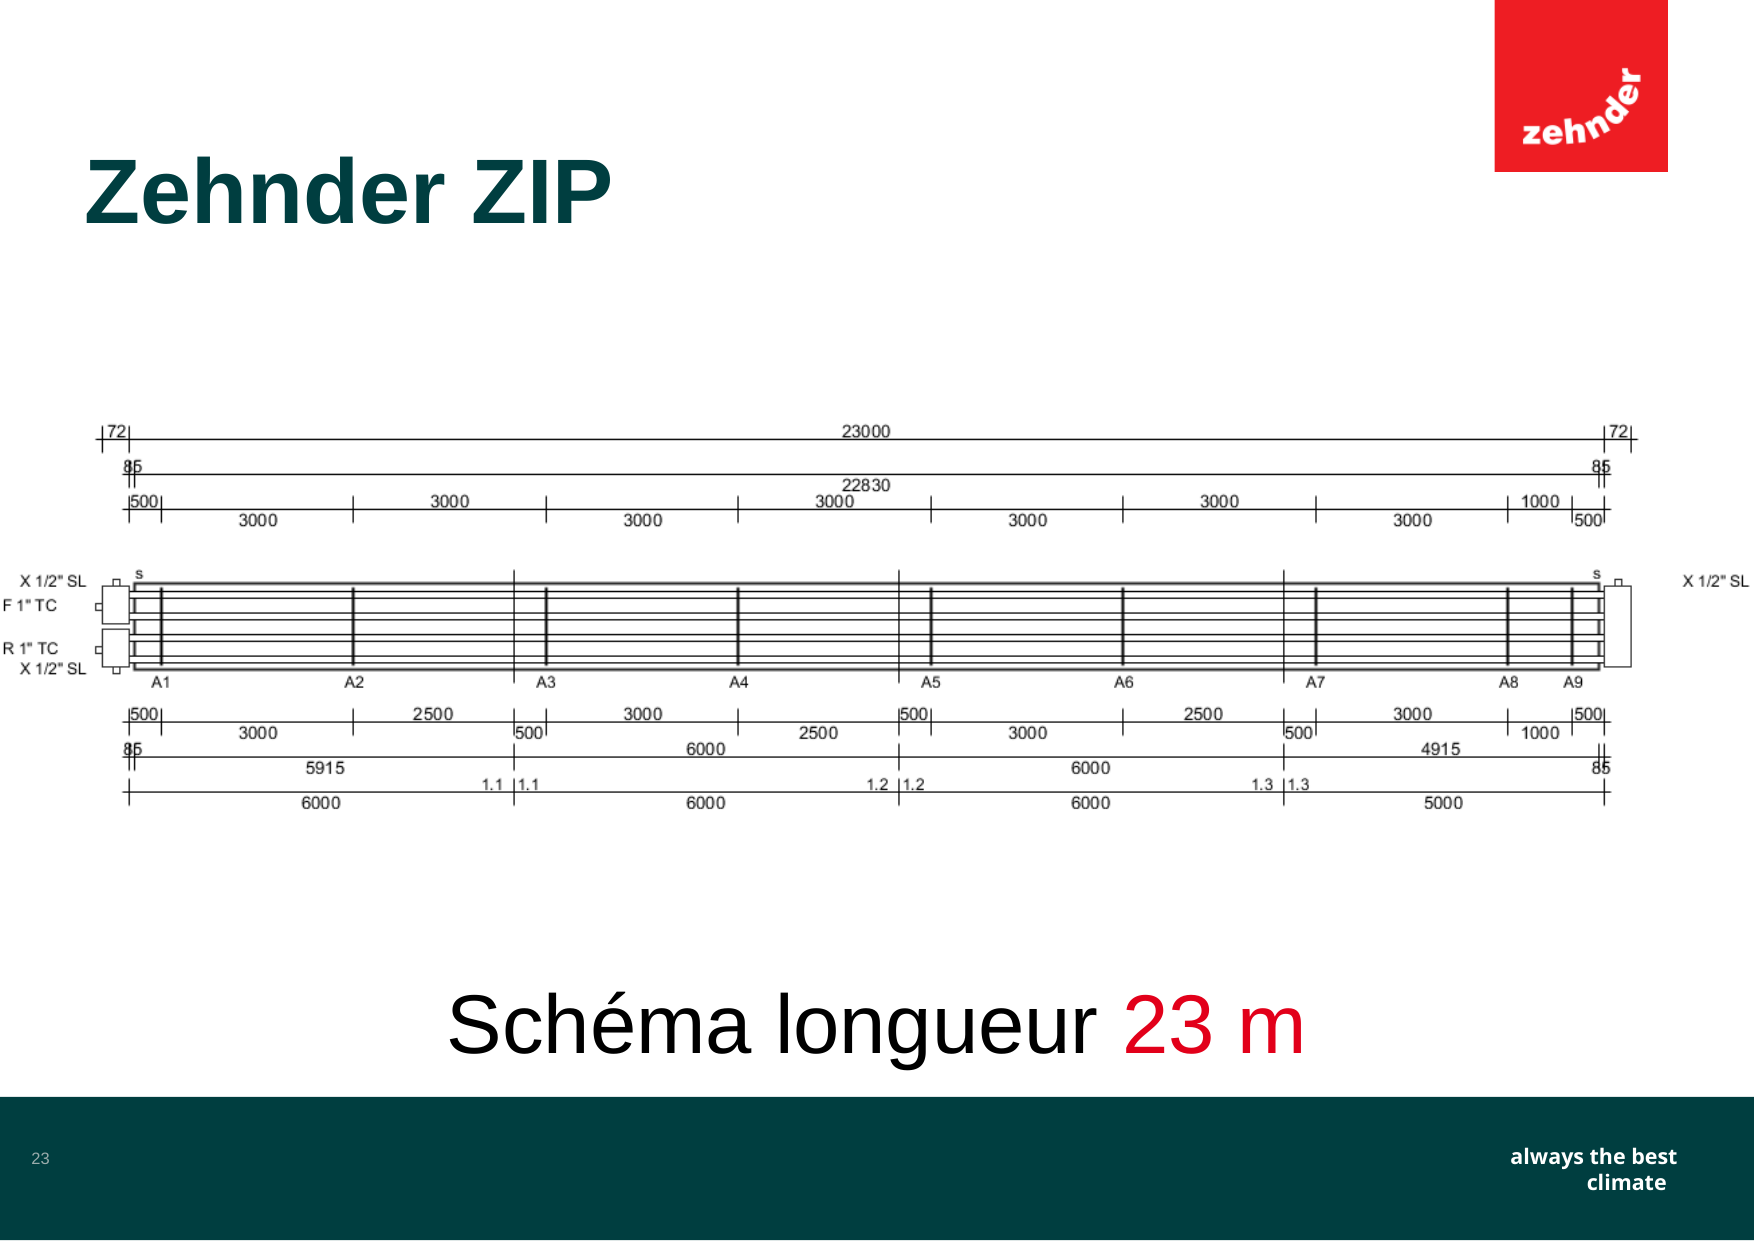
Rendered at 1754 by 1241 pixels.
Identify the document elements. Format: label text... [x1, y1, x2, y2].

text_box Schéma longueur 23 m [431, 962, 1323, 1078]
picture [0, 412, 1754, 836]
title Zehnder ZIP [70, 136, 1583, 207]
